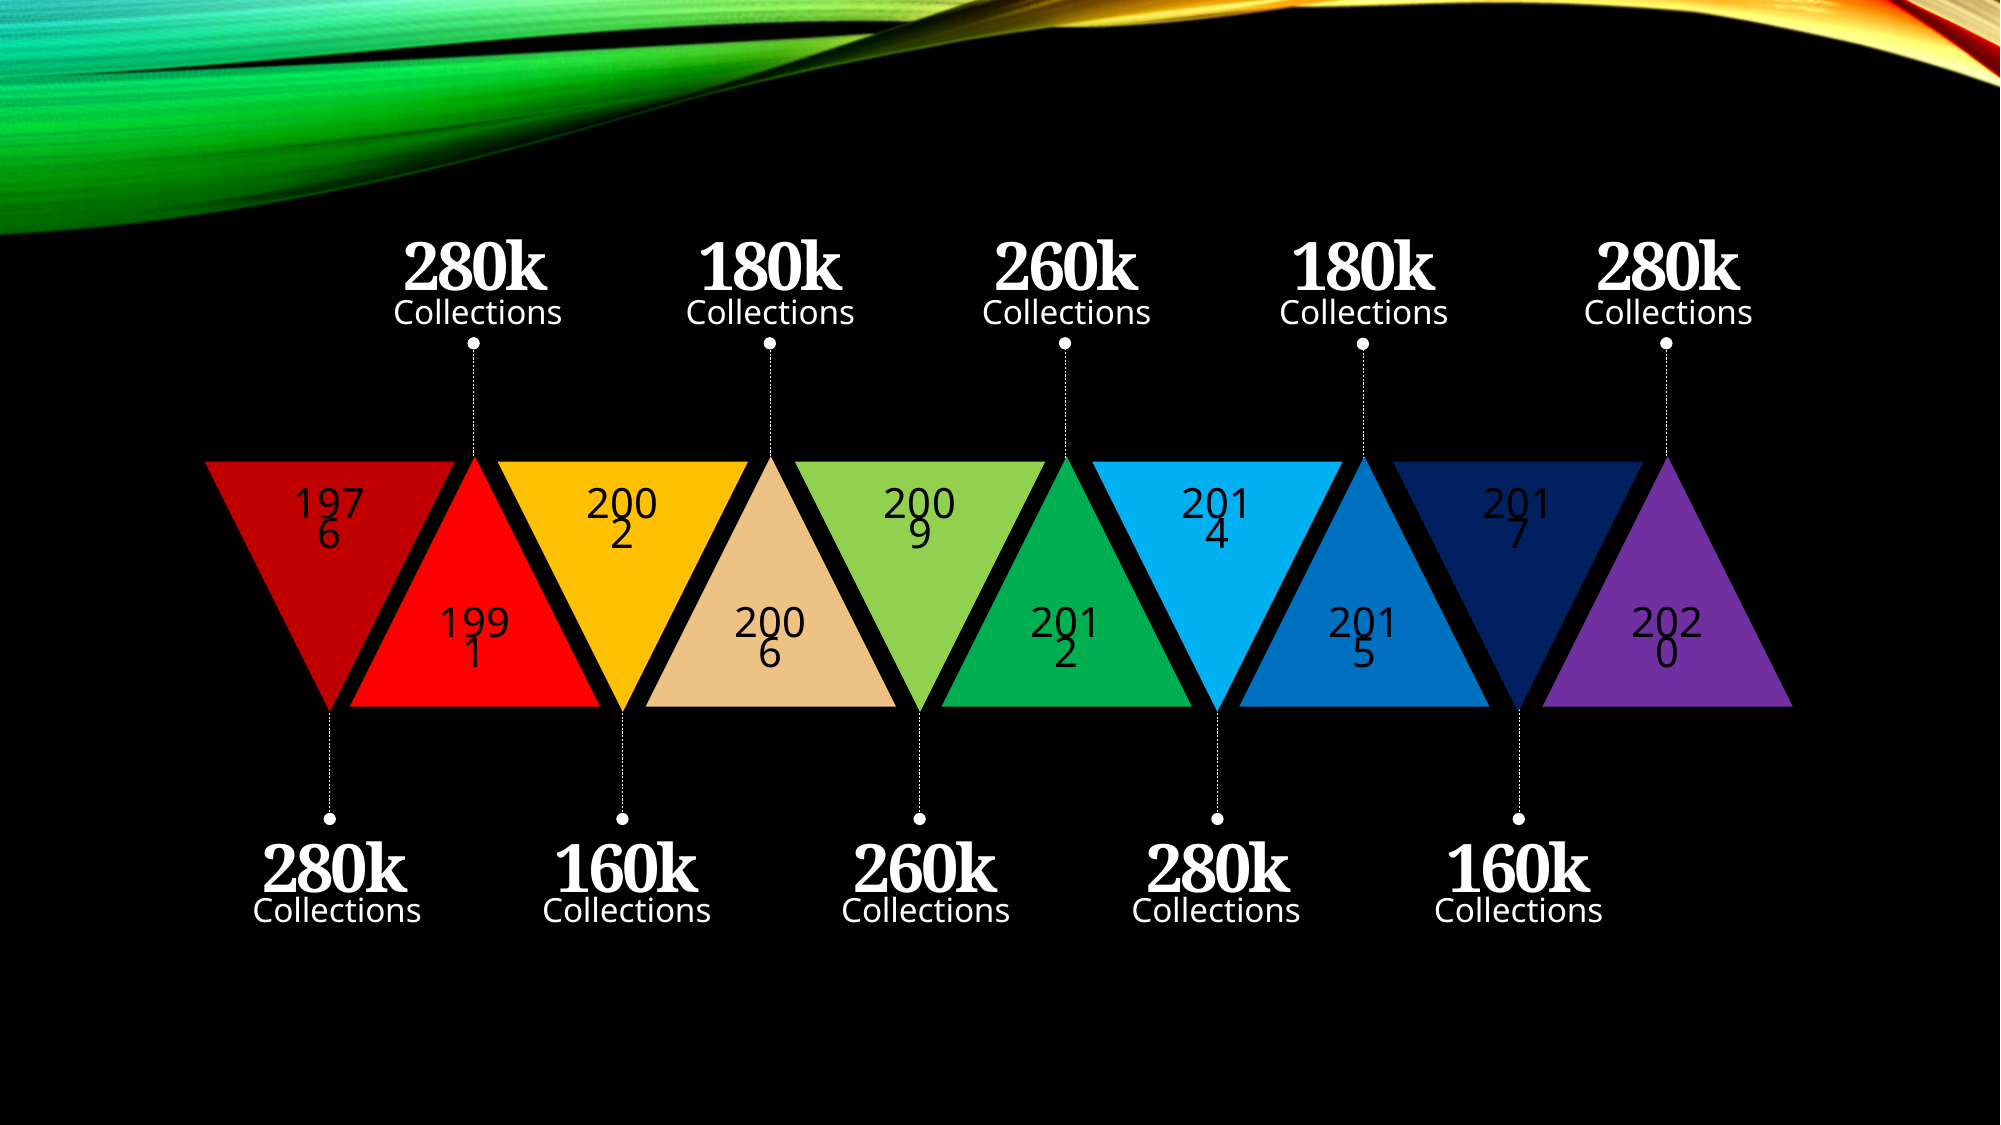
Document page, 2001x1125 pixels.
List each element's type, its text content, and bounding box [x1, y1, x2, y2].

text_box 180k [1276, 216, 1452, 284]
text_box 2014 [1091, 460, 1344, 713]
text_box 2002 [496, 460, 749, 713]
text_box 2017 [1392, 460, 1645, 713]
text_box 260k [838, 818, 1014, 881]
text_box 2012 [940, 455, 1193, 708]
text_box 180k [683, 216, 858, 284]
text_box 1976 [203, 460, 456, 713]
text_box 260k [979, 216, 1154, 284]
text_box Collections [826, 881, 1026, 937]
text_box 2009 [794, 460, 1047, 714]
text_box 160k [539, 818, 715, 881]
text_box Collections [1419, 881, 1619, 937]
text_box 280k [248, 818, 423, 881]
text_box 1991 [348, 455, 601, 708]
text_box Collections [237, 881, 437, 937]
text_box 160k [1431, 818, 1607, 881]
text_box Collections [527, 881, 727, 937]
text_box 280k [388, 216, 564, 284]
text_box Collections [1568, 284, 1768, 339]
text_box Collections [967, 284, 1167, 339]
text_box 2015 [1238, 455, 1491, 708]
text_box Collections [1116, 881, 1316, 937]
text_box 280k [1581, 216, 1756, 284]
text_box Collections [670, 284, 871, 339]
text_box Collections [378, 284, 578, 339]
picture [0, 0, 2000, 237]
text_box Collections [1264, 284, 1464, 339]
text_box 2020 [1541, 455, 1794, 708]
text_box 2006 [644, 455, 897, 708]
text_box 280k [1131, 818, 1307, 881]
